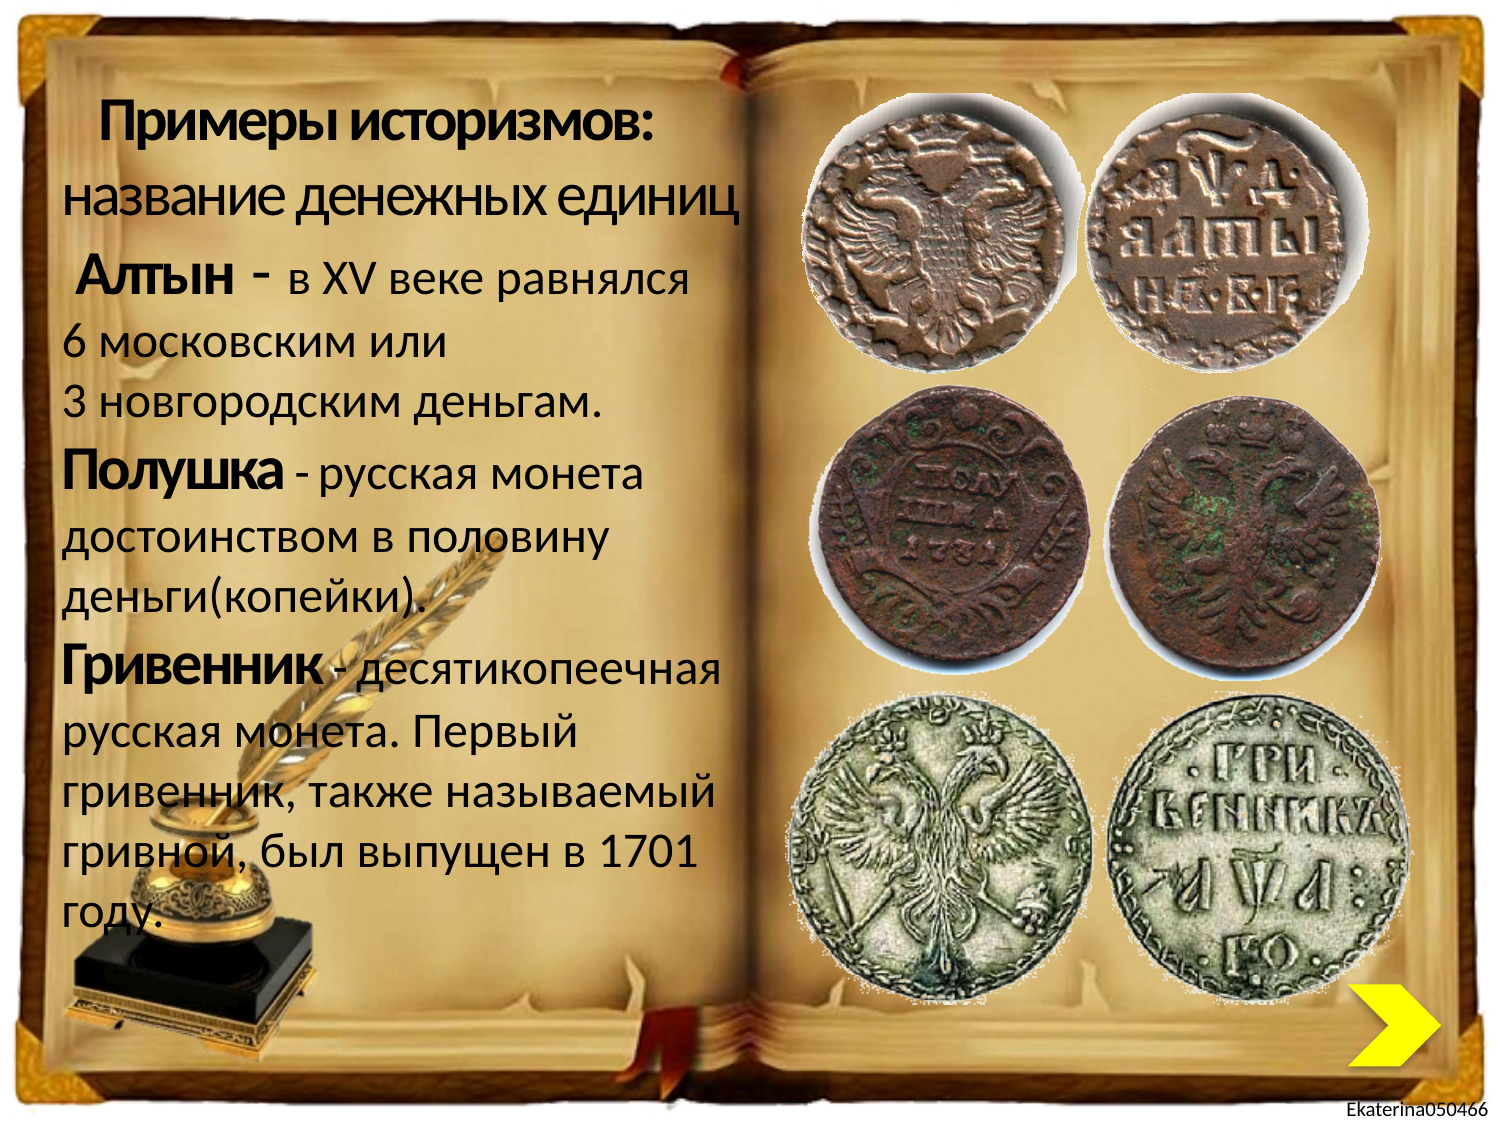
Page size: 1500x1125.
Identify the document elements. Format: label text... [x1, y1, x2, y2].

text_box [1345, 1000, 1444, 1069]
picture [0, 0, 1500, 1125]
text_box Примеры историзмов: название денежных единиц Алтын - в XV веке равнялся 6 московским или 3 новгородским деньгам. Полушка - русская монета достоинством в половину деньги(копейки). Гривенник - десятикопеечная русская монета. Первый гривенник, также называемый гривной, был выпущен в 1701 году. [46, 70, 762, 945]
